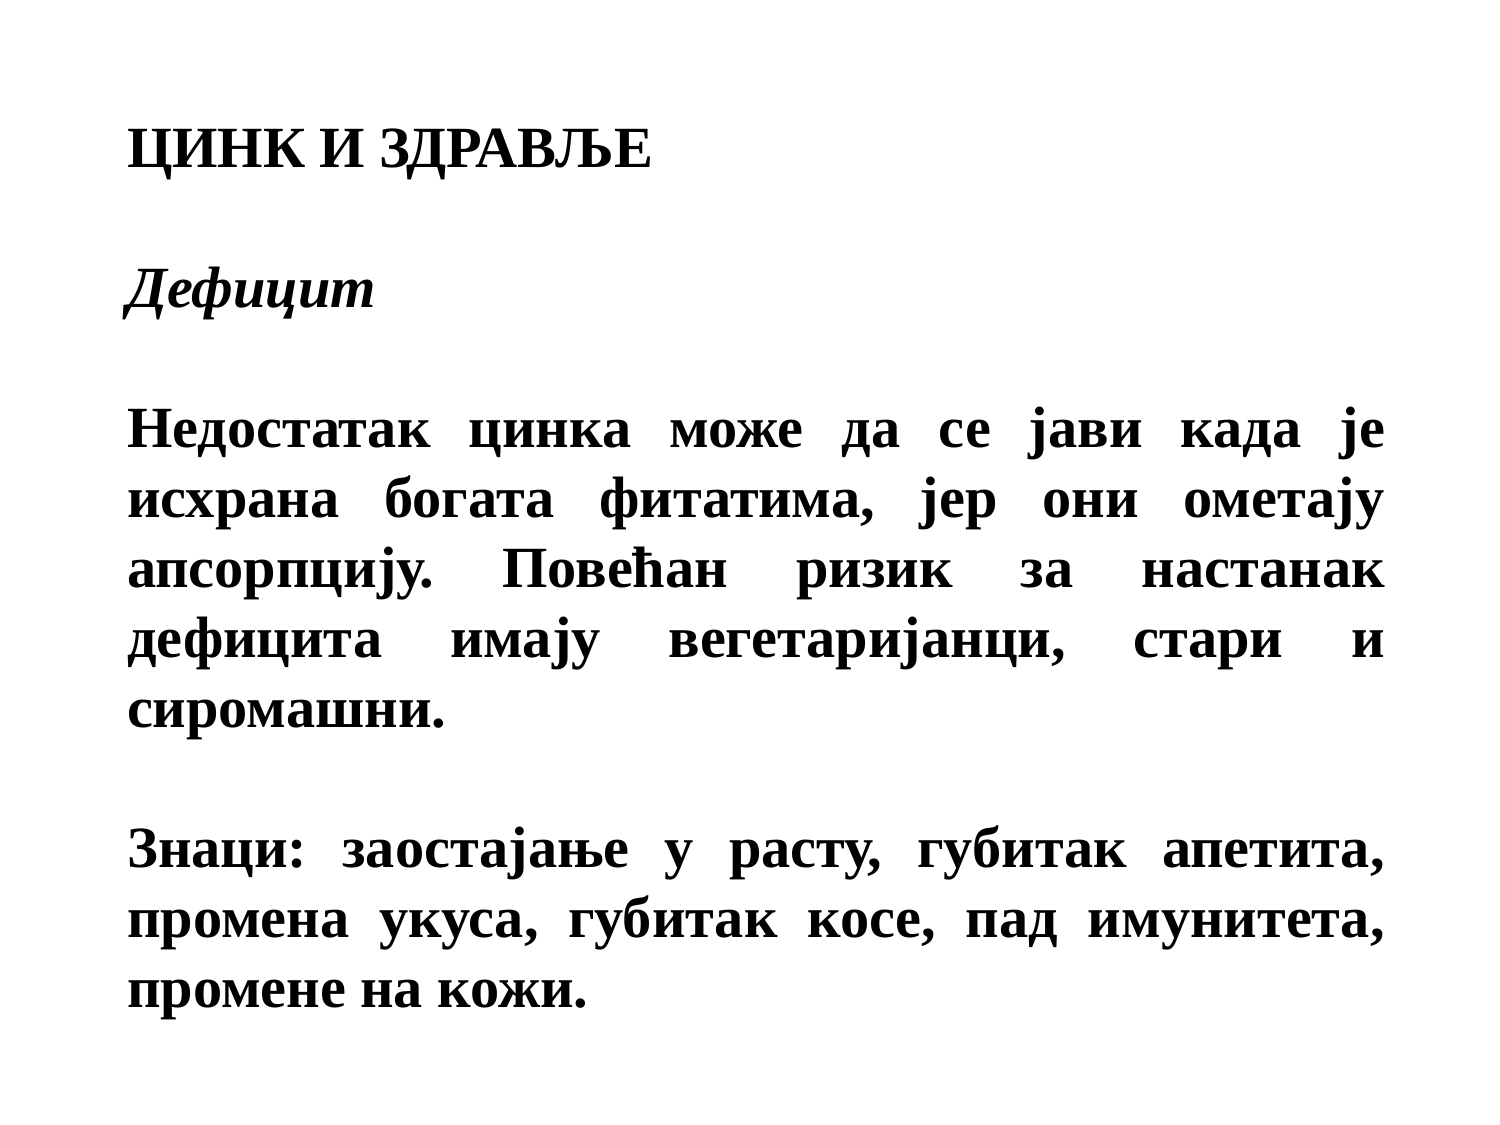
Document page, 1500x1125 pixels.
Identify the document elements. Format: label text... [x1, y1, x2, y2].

text_box ЦИНК И ЗДРАВЉЕ Дефицит Недостатак цинка може да се јави када је исхрана богата фитатима, јер они ометају апсорпцију. Повећан ризик за настанак дефицита имају вегетаријанци, стари и сиромашни. Знаци: заостајање у расту, губитак апетита, промена укуса, губитак косе, пад имунитета, промене на кожи. [112, 101, 1400, 1027]
